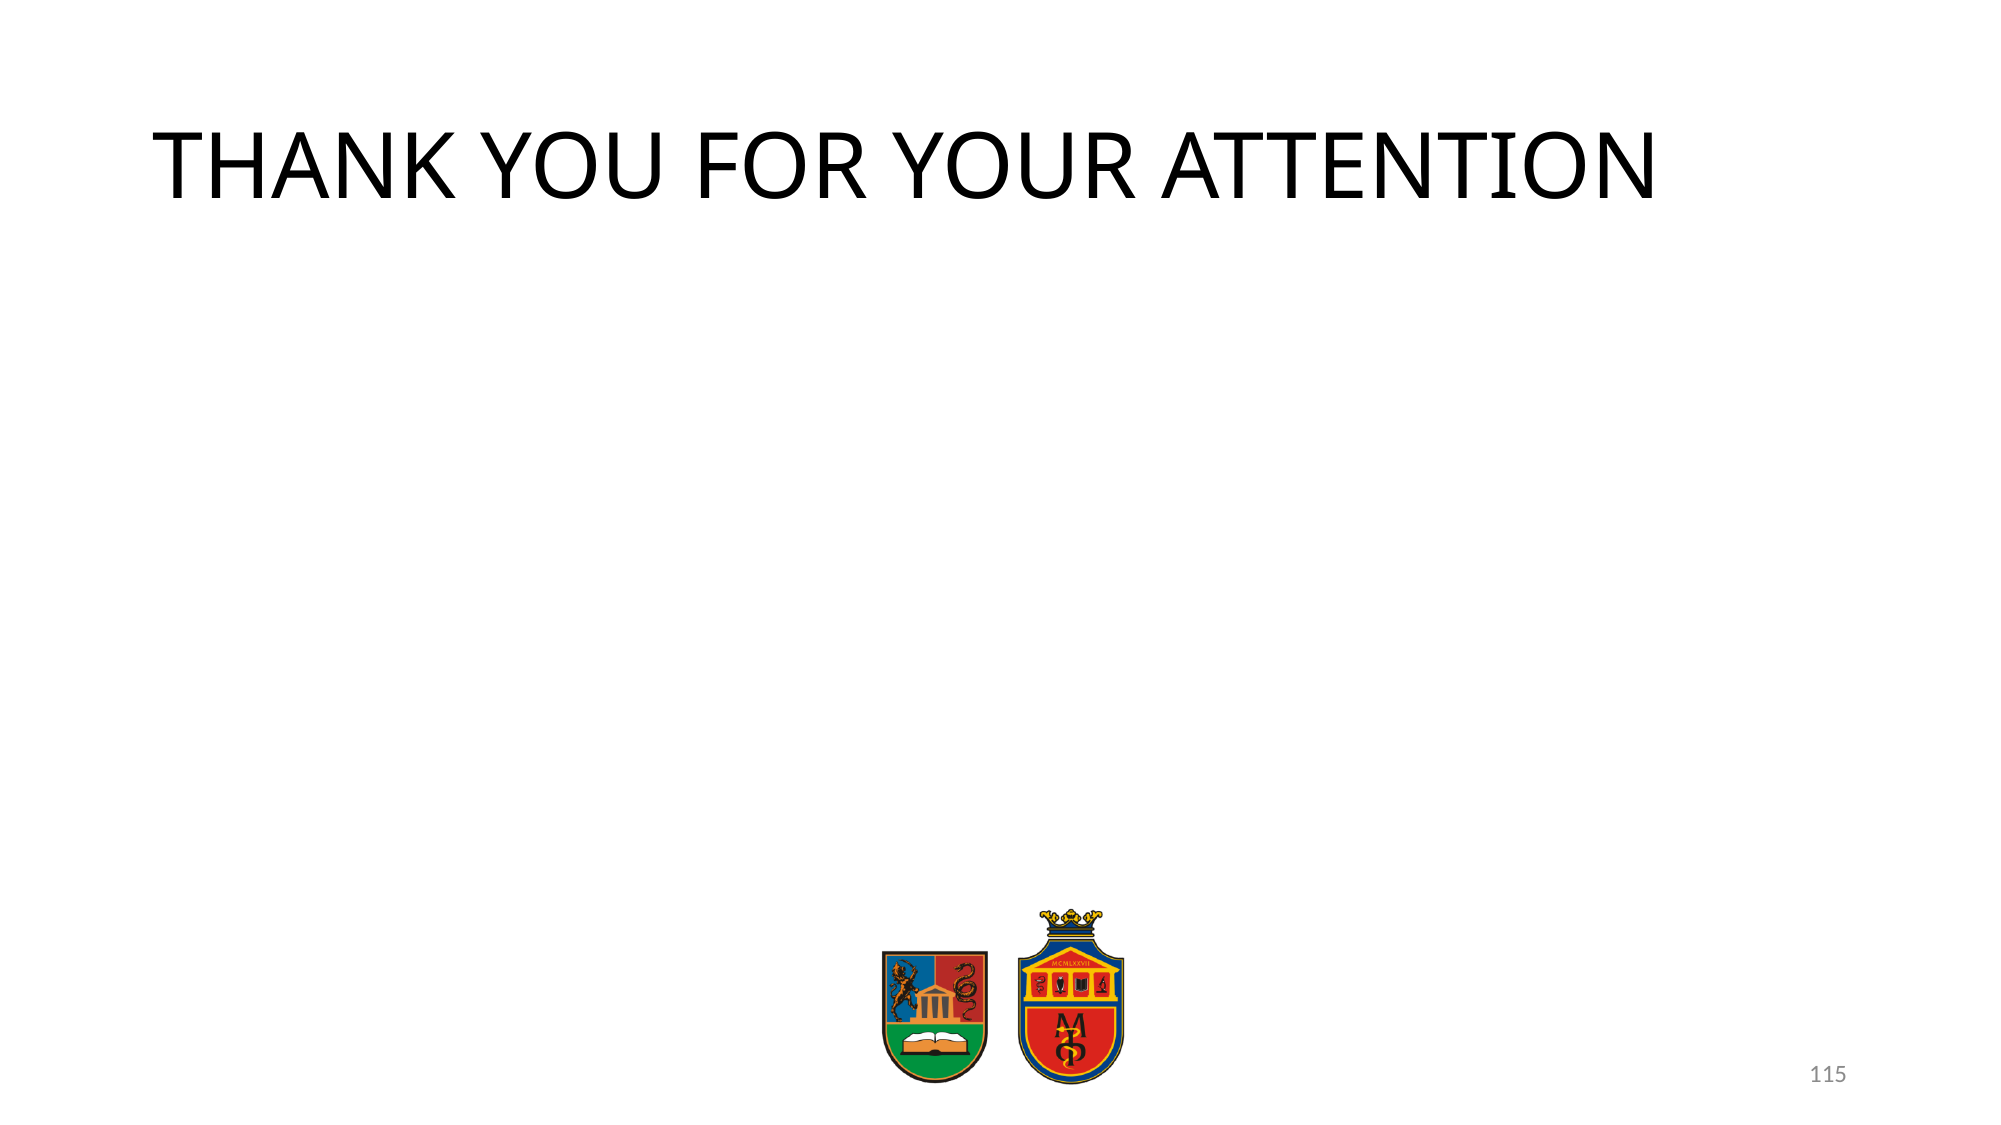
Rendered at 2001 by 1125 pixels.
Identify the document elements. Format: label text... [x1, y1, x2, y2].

picture [861, 901, 1139, 1103]
title THANK YOU FOR YOUR ATTENTION [137, 59, 1863, 278]
slide_number 115 [1412, 1042, 1863, 1103]
